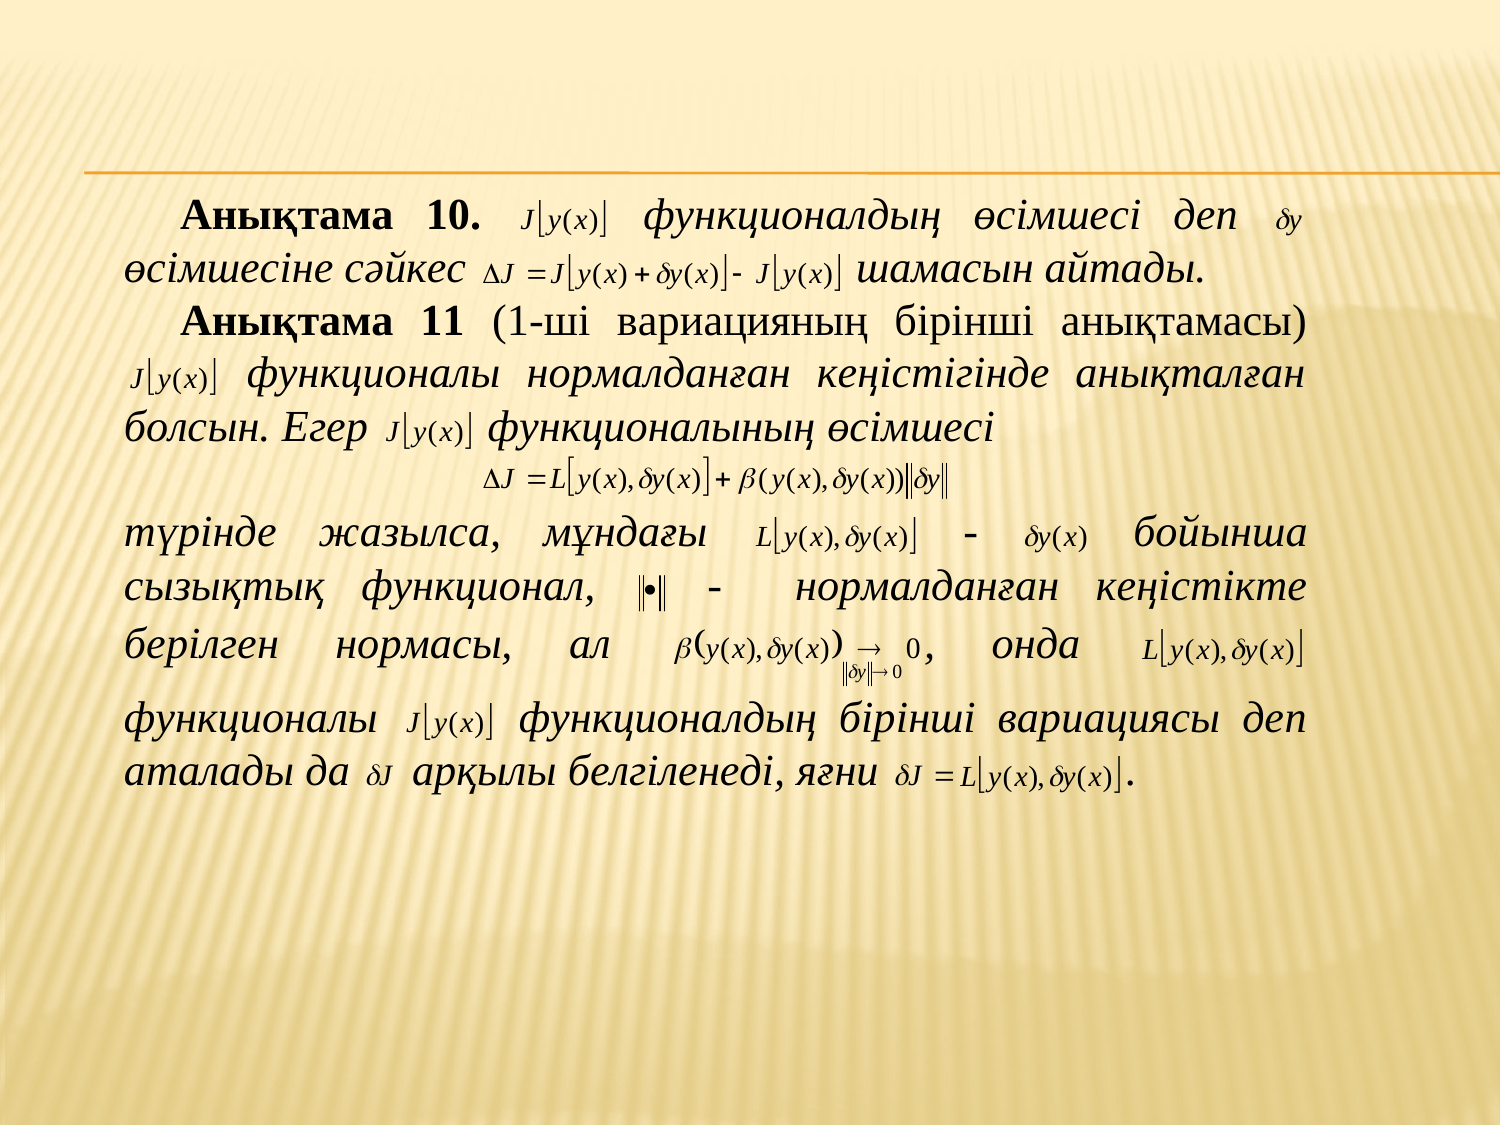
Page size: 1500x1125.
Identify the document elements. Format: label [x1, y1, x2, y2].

text_box [123, 187, 1306, 980]
